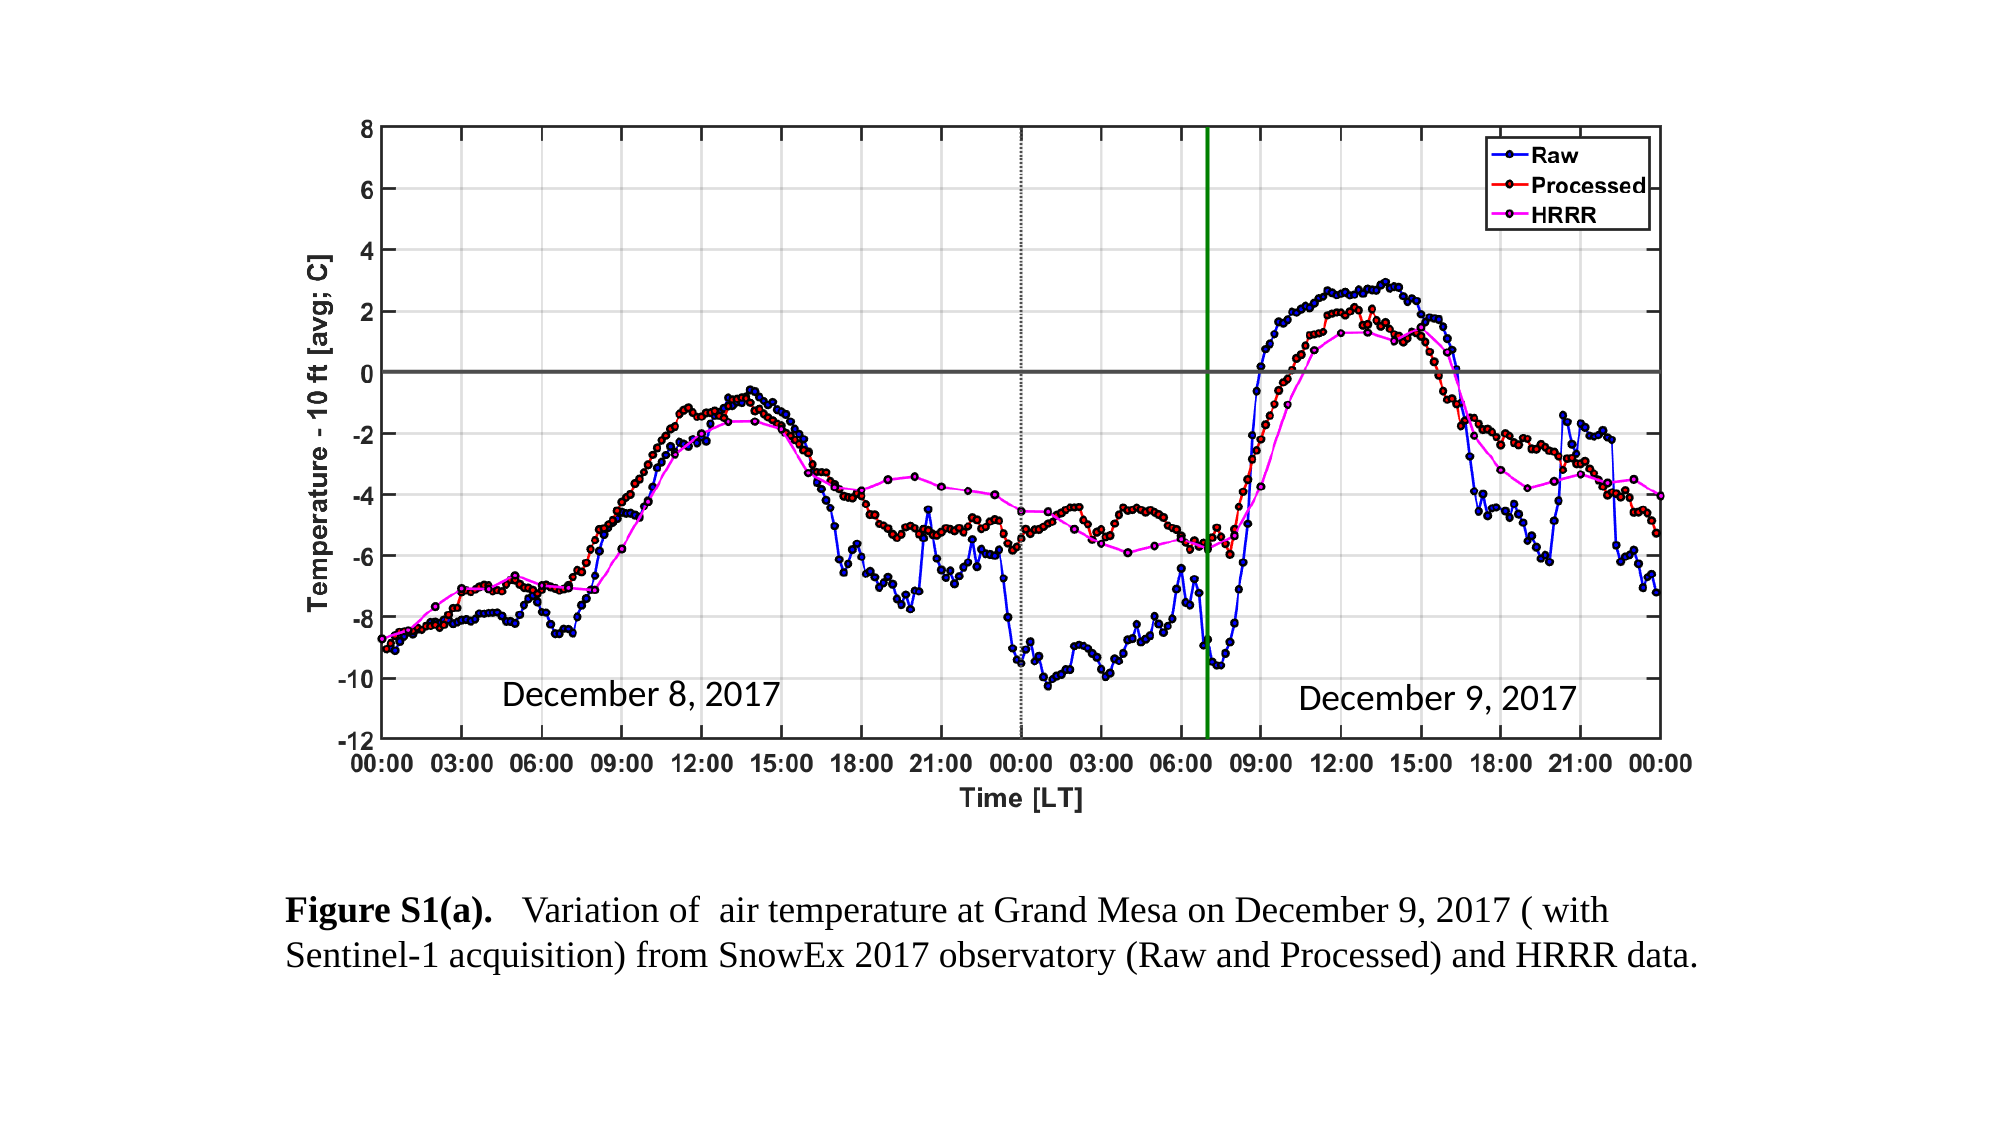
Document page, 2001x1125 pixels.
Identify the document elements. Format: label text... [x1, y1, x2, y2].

text_box Figure S1(a). Variation of air temperature at Grand Mesa on December 9, 2017 ( with Sentinel-1 acquisition) from SnowEx 2017 observatory (Raw and Processed) and HRRR data. [270, 877, 1738, 982]
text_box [166, 70, 1817, 821]
